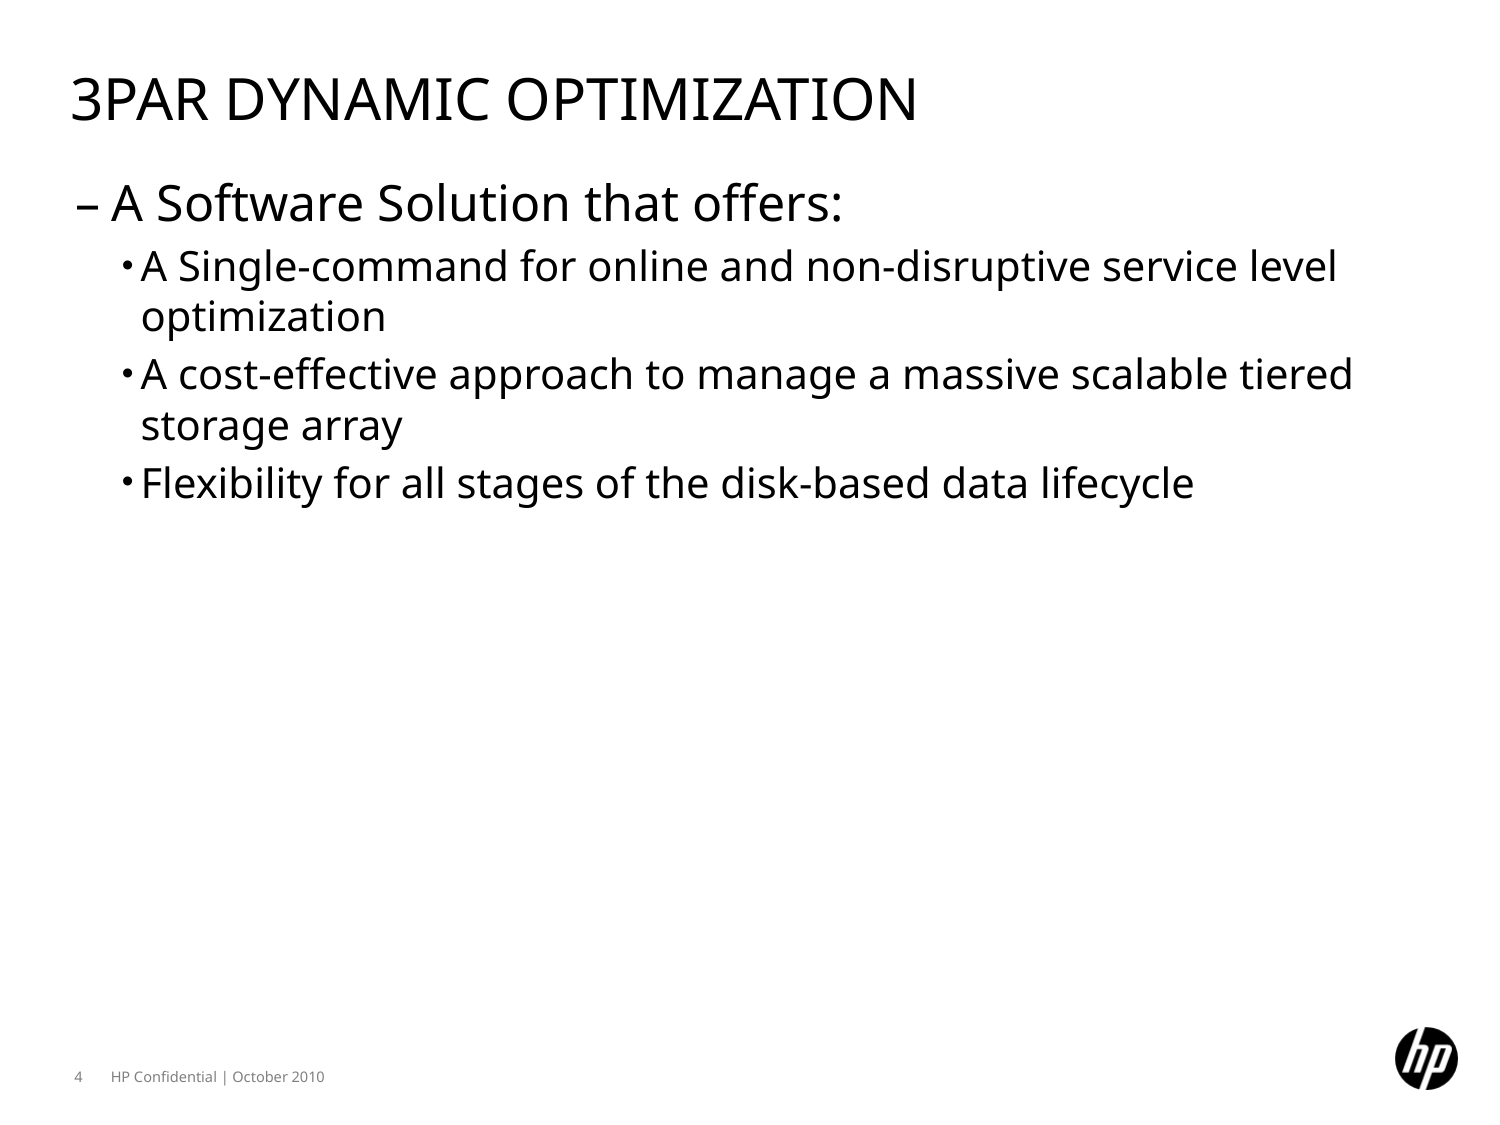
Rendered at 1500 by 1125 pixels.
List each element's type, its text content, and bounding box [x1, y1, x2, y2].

title 3PAR Dynamic Optimization [55, 55, 1451, 128]
picture [1393, 1025, 1460, 1092]
list A Software Solution that offers: A Single-command for online and non-disruptive service level optimization A cost-effective approach to manage a massive scalable tiered storage array Flexibility for all stages of the disk-based data lifecycle [60, 164, 1455, 1004]
